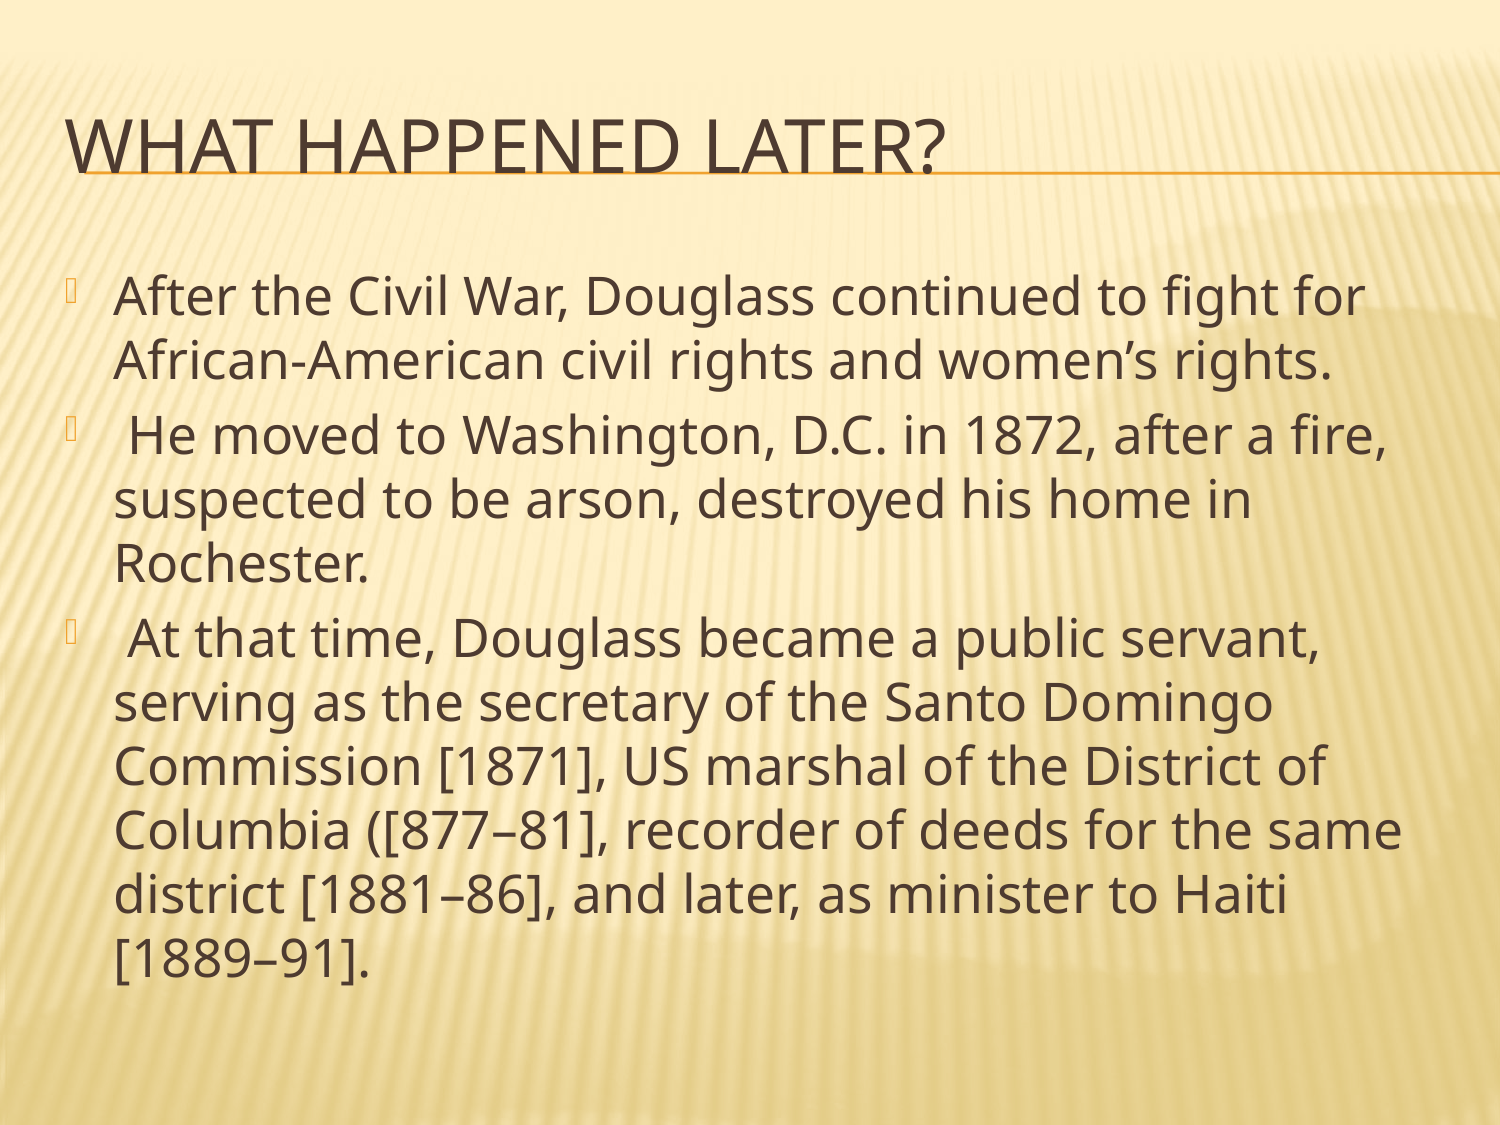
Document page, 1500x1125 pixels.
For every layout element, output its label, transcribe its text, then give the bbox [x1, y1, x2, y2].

list After the Civil War, Douglass continued to fight for African-American civil rights and women’s rights. He moved to Washington, D.C. in 1872, after a fire, suspected to be arson, destroyed his home in Rochester. At that time, Douglass became a public servant, serving as the secretary of the Santo Domingo Commission [1871], US marshal of the District of Columbia ([877–81], recorder of deeds for the same district [1881–86], and later, as minister to Haiti [1889–91]. [50, 254, 1475, 998]
title What happened later? [50, 75, 1475, 213]
